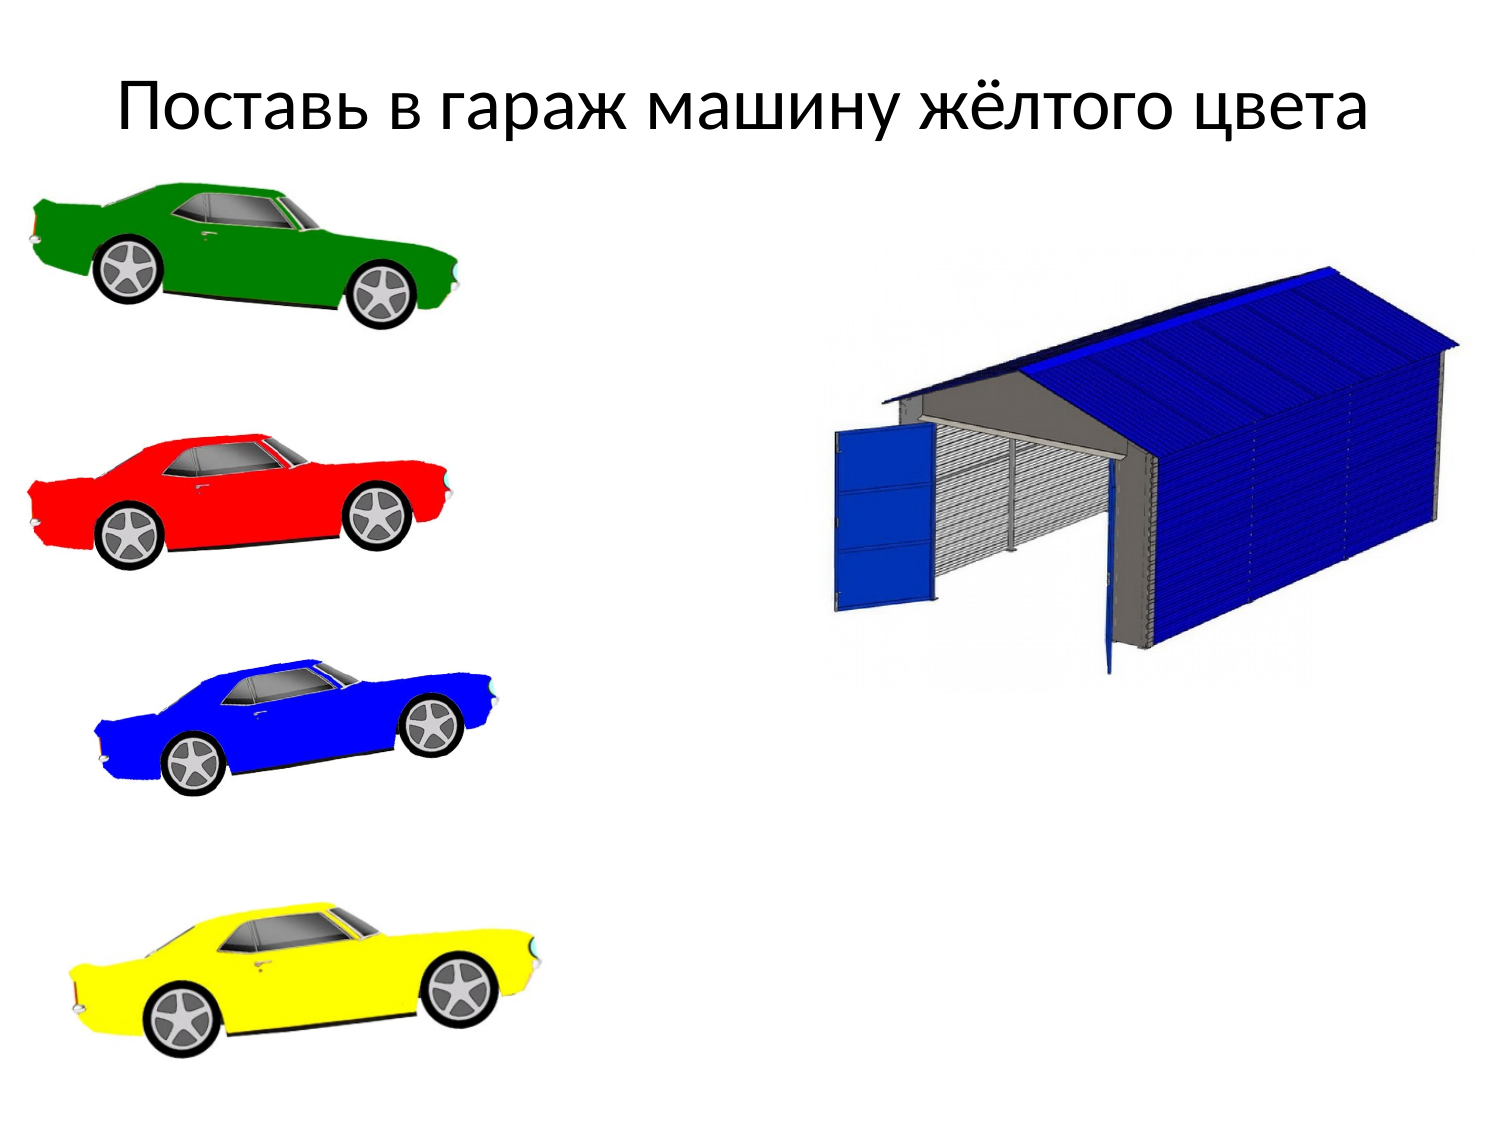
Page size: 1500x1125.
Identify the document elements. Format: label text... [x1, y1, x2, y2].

title Поставь в гараж машину жёлтого цвета [68, 5, 1419, 194]
picture [804, 248, 1498, 693]
picture [5, 122, 586, 1111]
